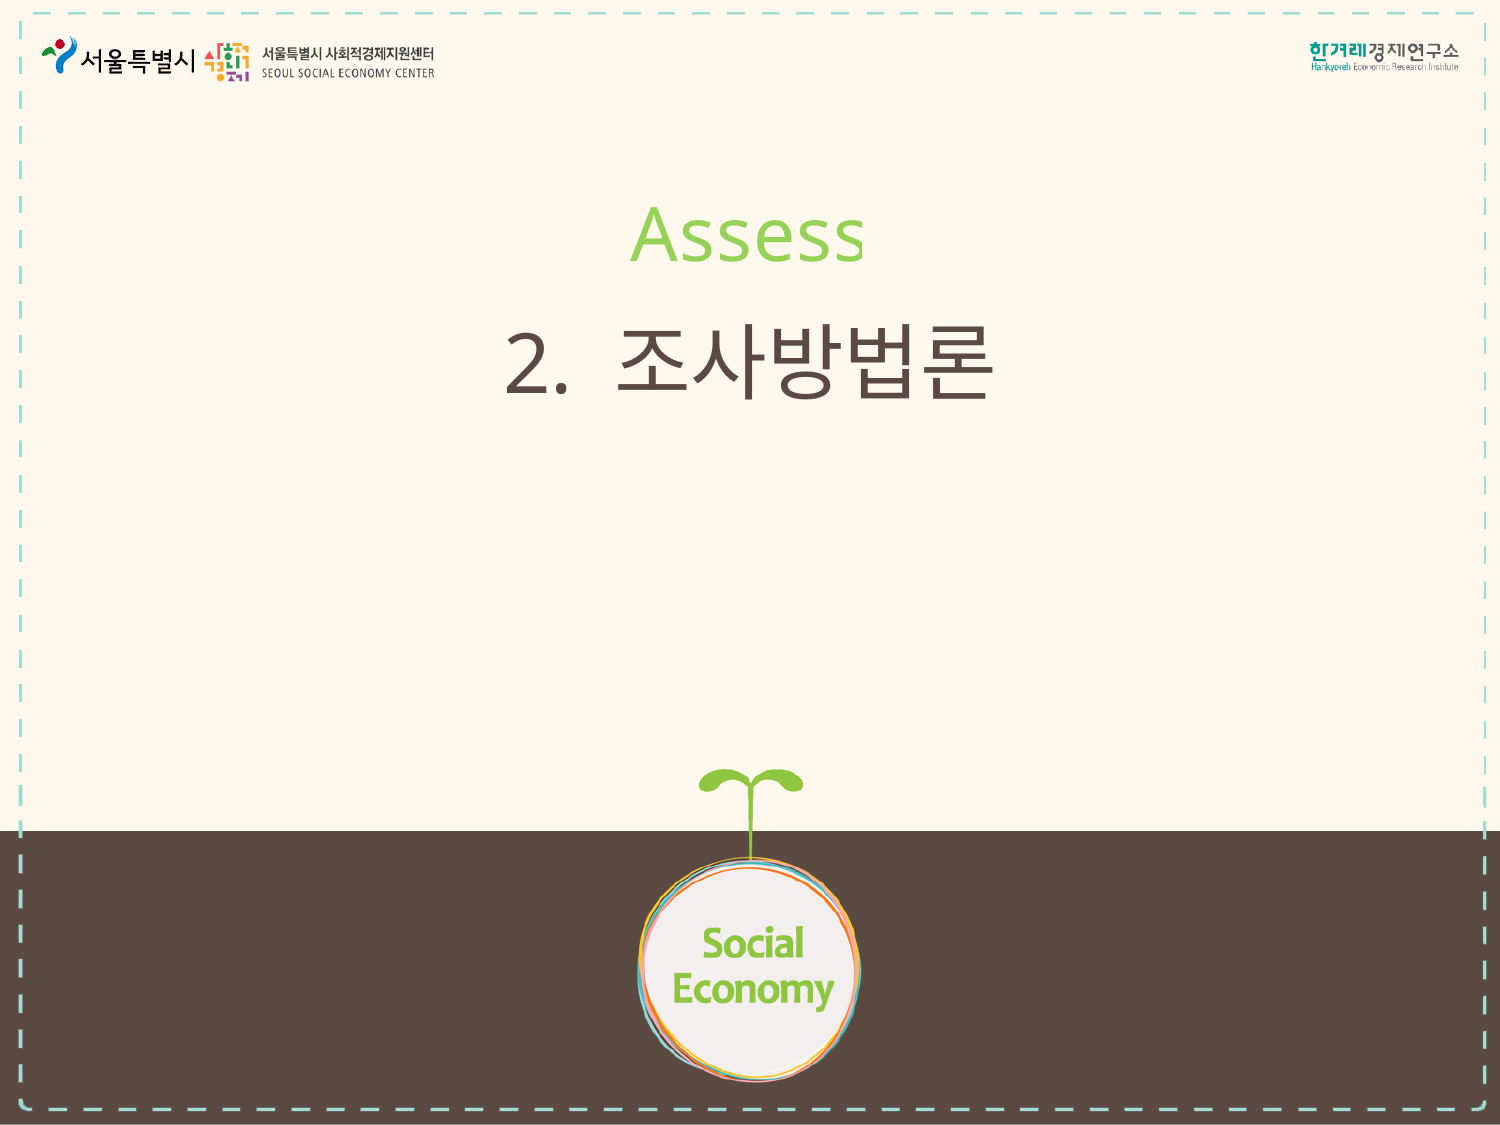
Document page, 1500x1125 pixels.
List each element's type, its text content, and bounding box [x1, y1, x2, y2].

title 2. 조사방법론 [112, 302, 1388, 433]
picture [0, 0, 1500, 1125]
list Assess [561, 178, 939, 285]
